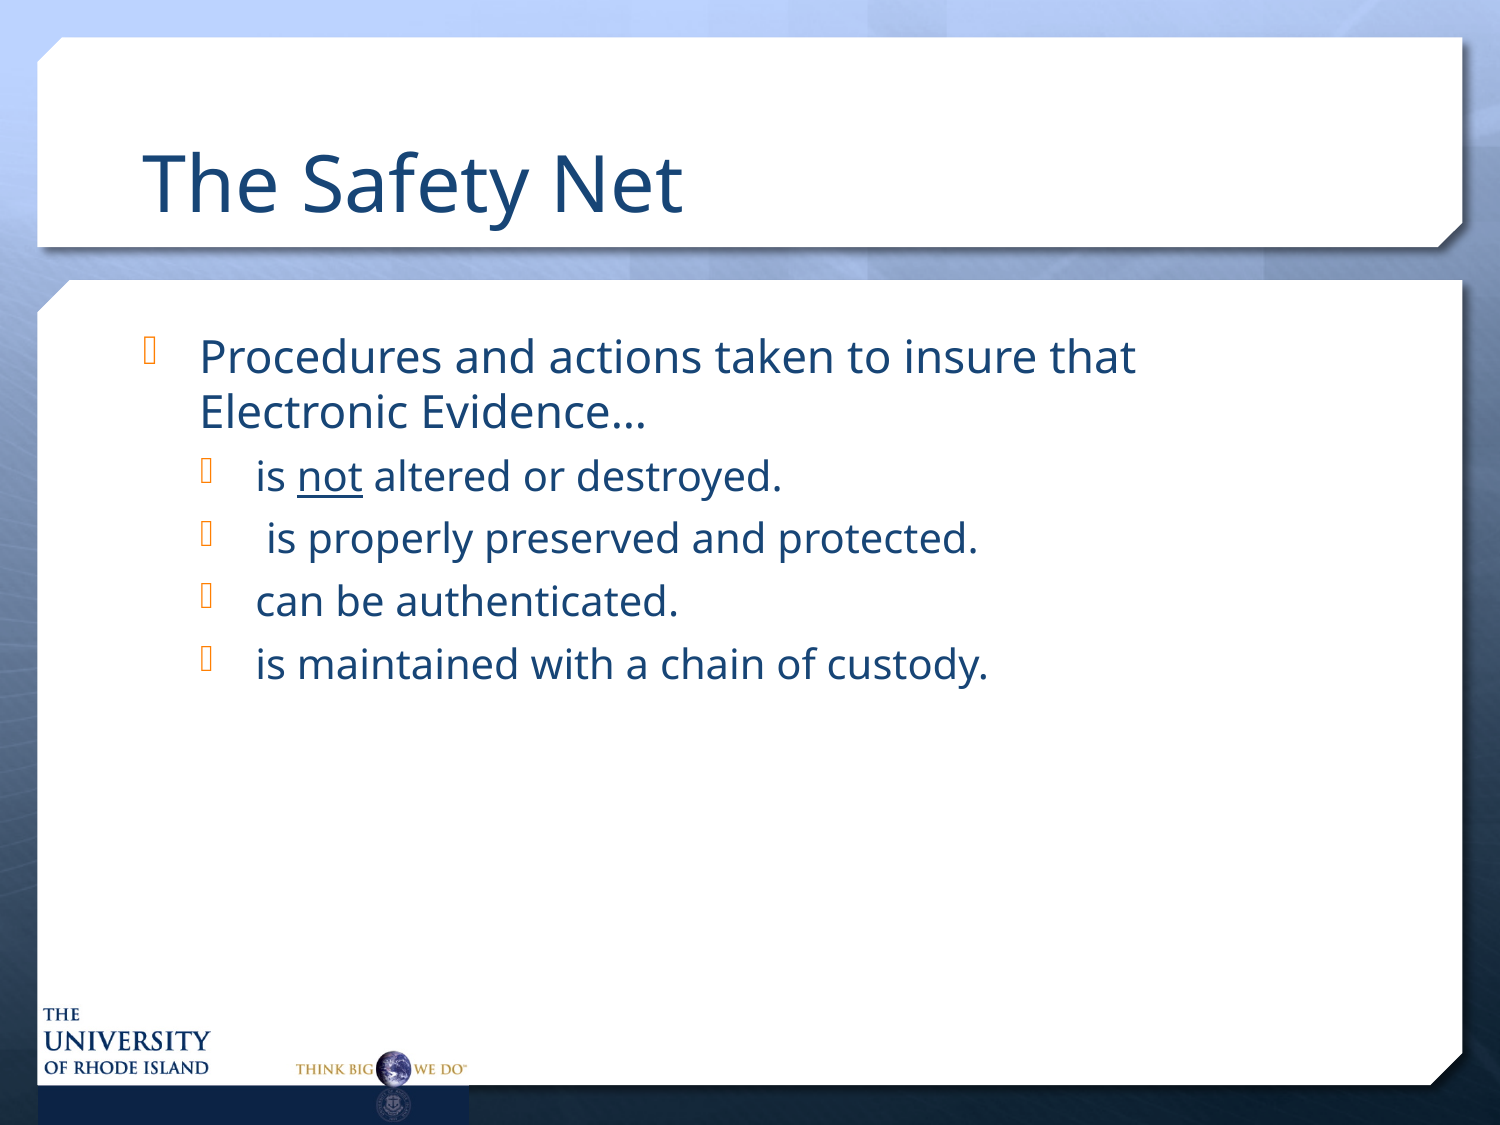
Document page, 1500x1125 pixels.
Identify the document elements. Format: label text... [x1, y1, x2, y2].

picture [38, 1004, 469, 1125]
list Procedures and actions taken to insure that Electronic Evidence… is not altered or destroyed. is properly preserved and protected. can be authenticated. is maintained with a chain of custody. [127, 319, 1372, 978]
title The Safety Net [127, 48, 1372, 236]
